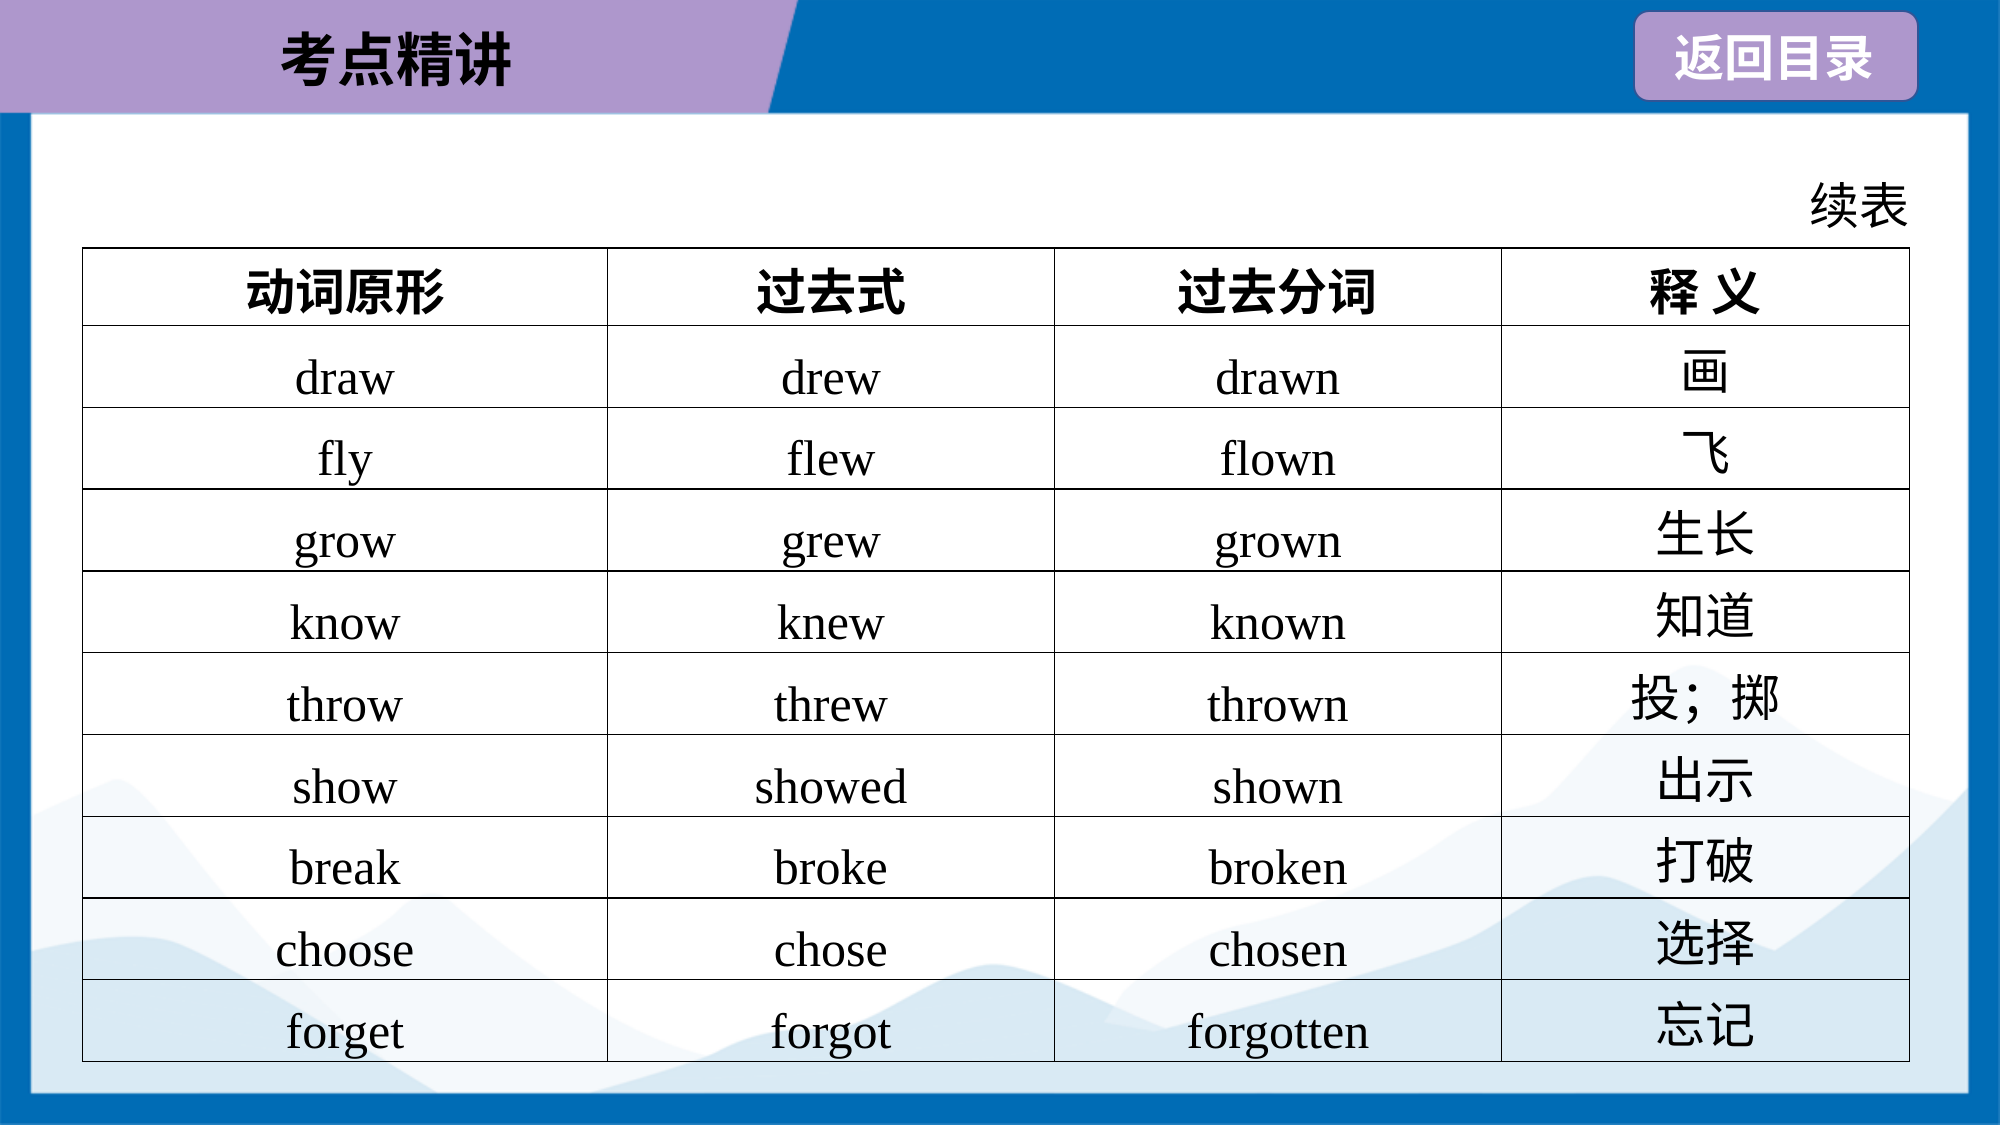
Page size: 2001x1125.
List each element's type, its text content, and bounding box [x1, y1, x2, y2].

table_cell threw [608, 653, 1054, 734]
table_cell choose [83, 899, 607, 979]
table_cell fly [83, 408, 607, 488]
table_cell 飞 [1502, 408, 1909, 488]
table_cell 忘记 [1502, 980, 1909, 1061]
picture [0, 0, 2000, 1125]
table_cell throw [83, 653, 607, 734]
table_cell broken [1055, 817, 1501, 897]
table_cell knew [608, 572, 1054, 652]
table_cell shown [1055, 735, 1501, 816]
table_cell forget [83, 980, 607, 1061]
table_header 过去分词 [1055, 249, 1501, 325]
table_header 过去式 [608, 249, 1054, 325]
table_cell showed [608, 735, 1054, 816]
table_cell 知道 [1502, 572, 1909, 652]
table_cell 出示 [1502, 735, 1909, 816]
table_cell grown [1055, 490, 1501, 570]
table_cell know [83, 572, 607, 652]
table_cell flew [608, 408, 1054, 488]
table_cell broke [608, 817, 1054, 897]
table_cell 打破 [1502, 817, 1909, 897]
table_cell chosen [1055, 899, 1501, 979]
table_cell chose [608, 899, 1054, 979]
table_cell draw [83, 326, 607, 407]
table_cell thrown [1055, 653, 1501, 734]
table_cell forgot [608, 980, 1054, 1061]
table_cell drew [608, 326, 1054, 407]
table_cell grow [83, 490, 607, 570]
table_cell 投；掷 [1502, 653, 1909, 734]
table_cell show [83, 735, 607, 816]
table_cell 选择 [1502, 899, 1909, 979]
table_cell drawn [1055, 326, 1501, 407]
table_cell forgotten [1055, 980, 1501, 1061]
text_box 续表 [1808, 146, 1910, 235]
table_cell flown [1055, 408, 1501, 488]
table_cell grew [608, 490, 1054, 570]
table_header 动词原形 [83, 249, 607, 325]
table_cell known [1055, 572, 1501, 652]
table_cell break [83, 817, 607, 897]
table_cell 生长 [1502, 490, 1909, 570]
table_cell 画 [1502, 326, 1909, 407]
table_header 释 义 [1502, 249, 1909, 325]
